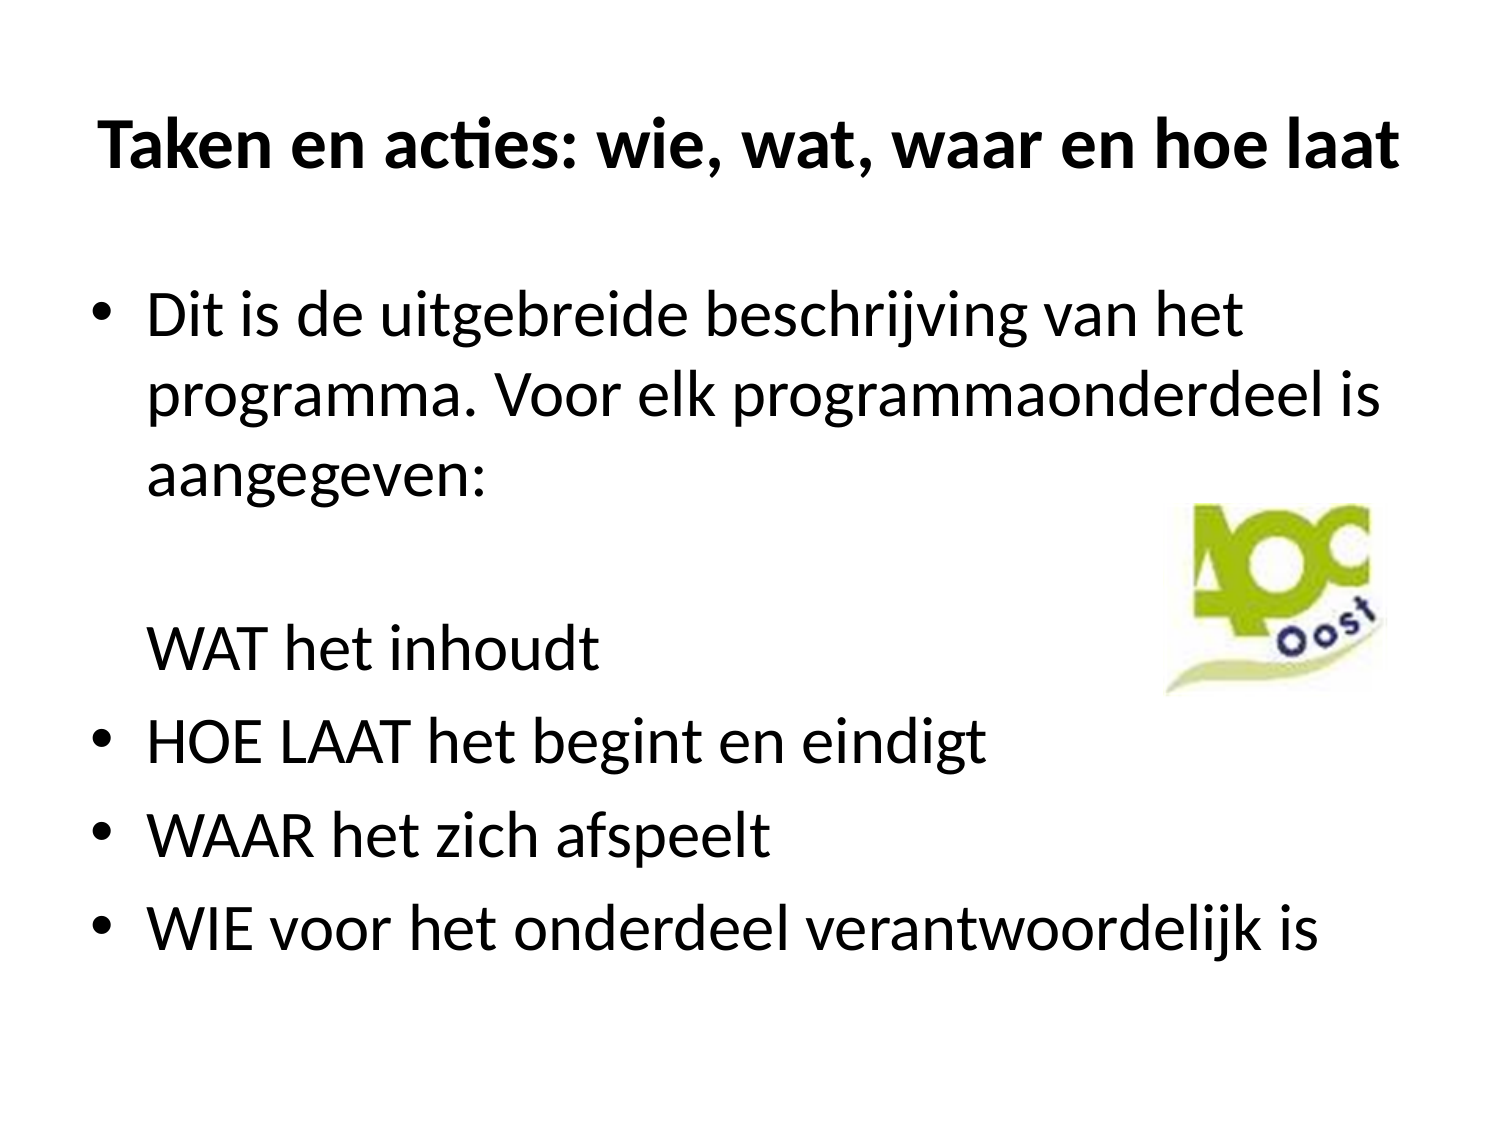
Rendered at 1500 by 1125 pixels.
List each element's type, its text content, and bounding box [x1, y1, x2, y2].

picture [1163, 503, 1389, 698]
list Dit is de uitgebreide beschrijving van het programma. Voor elk programmaonderdeel is aangegeven: WAT het inhoudt HOE LAAT het begint en eindigt WAAR het zich afspeelt WIE voor het onderdeel verantwoordelijk is [75, 262, 1425, 1005]
title Taken en acties: wie, wat, waar en hoe laat [75, 45, 1425, 233]
